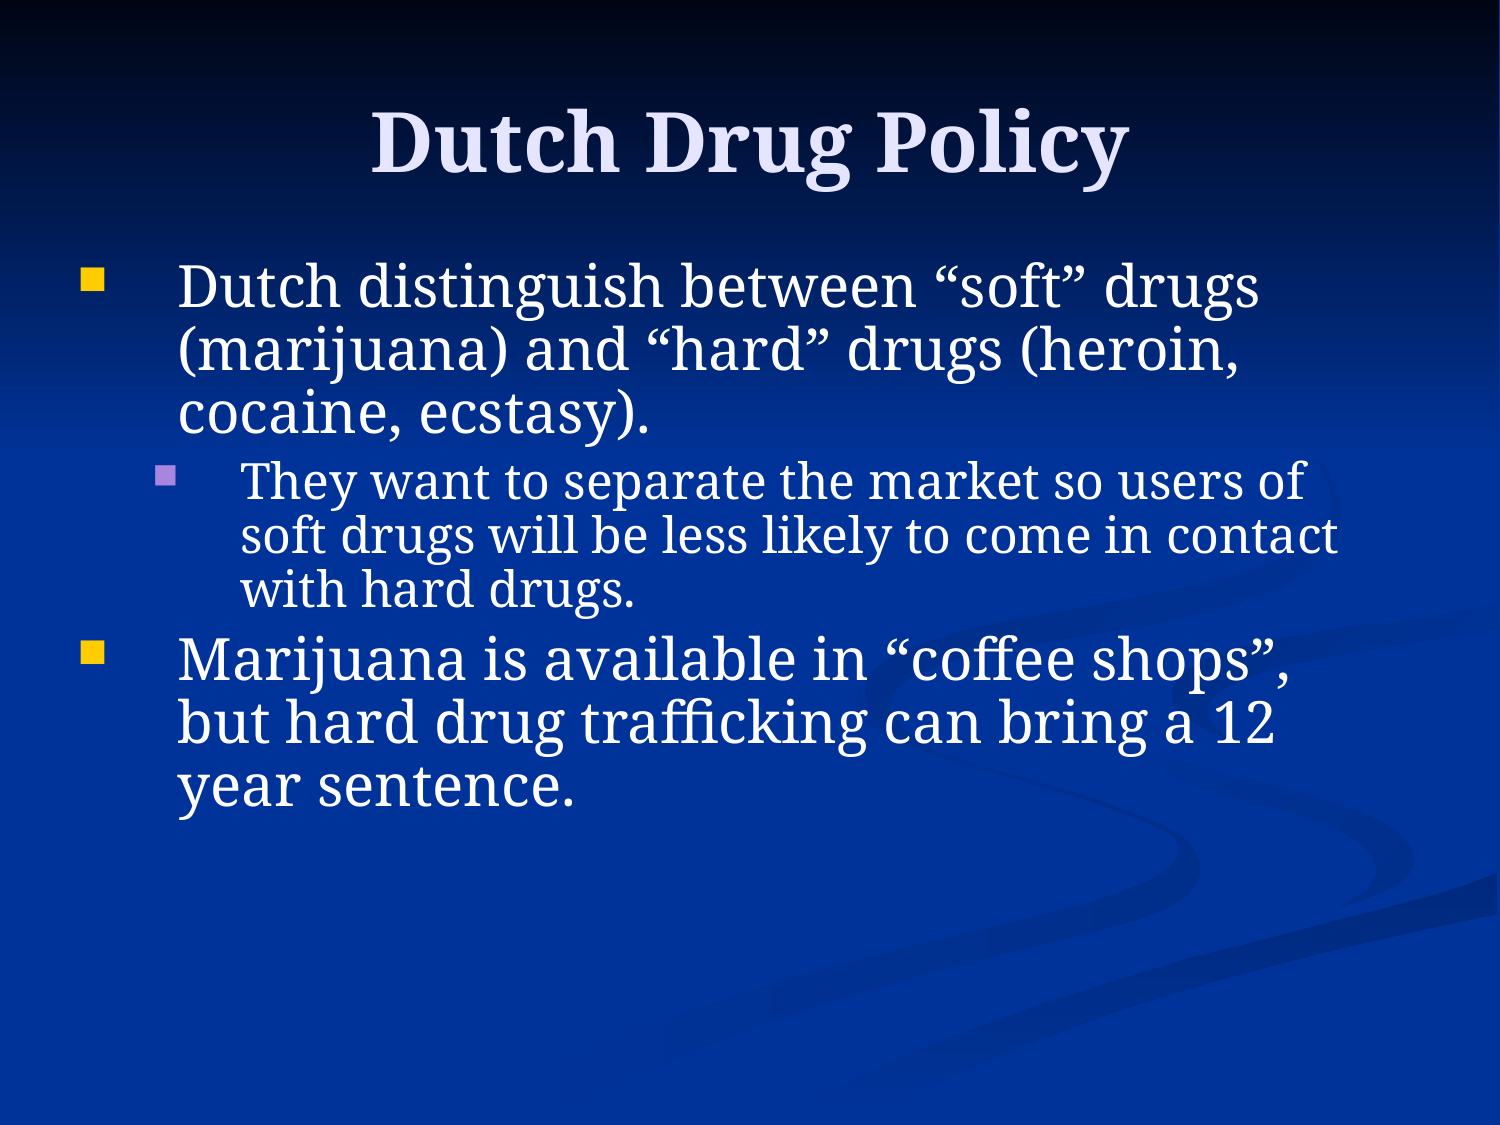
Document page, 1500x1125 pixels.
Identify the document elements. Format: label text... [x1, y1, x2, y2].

title Dutch Drug Policy [74, 44, 1426, 233]
list Dutch distinguish between “soft” drugs (marijuana) and “hard” drugs (heroin, cocaine, ecstasy). They want to separate the market so users of soft drugs will be less likely to come in contact with hard drugs. Marijuana is available in “coffee shops”, but hard drug trafficking can bring a 12 year sentence. [62, 249, 1413, 994]
